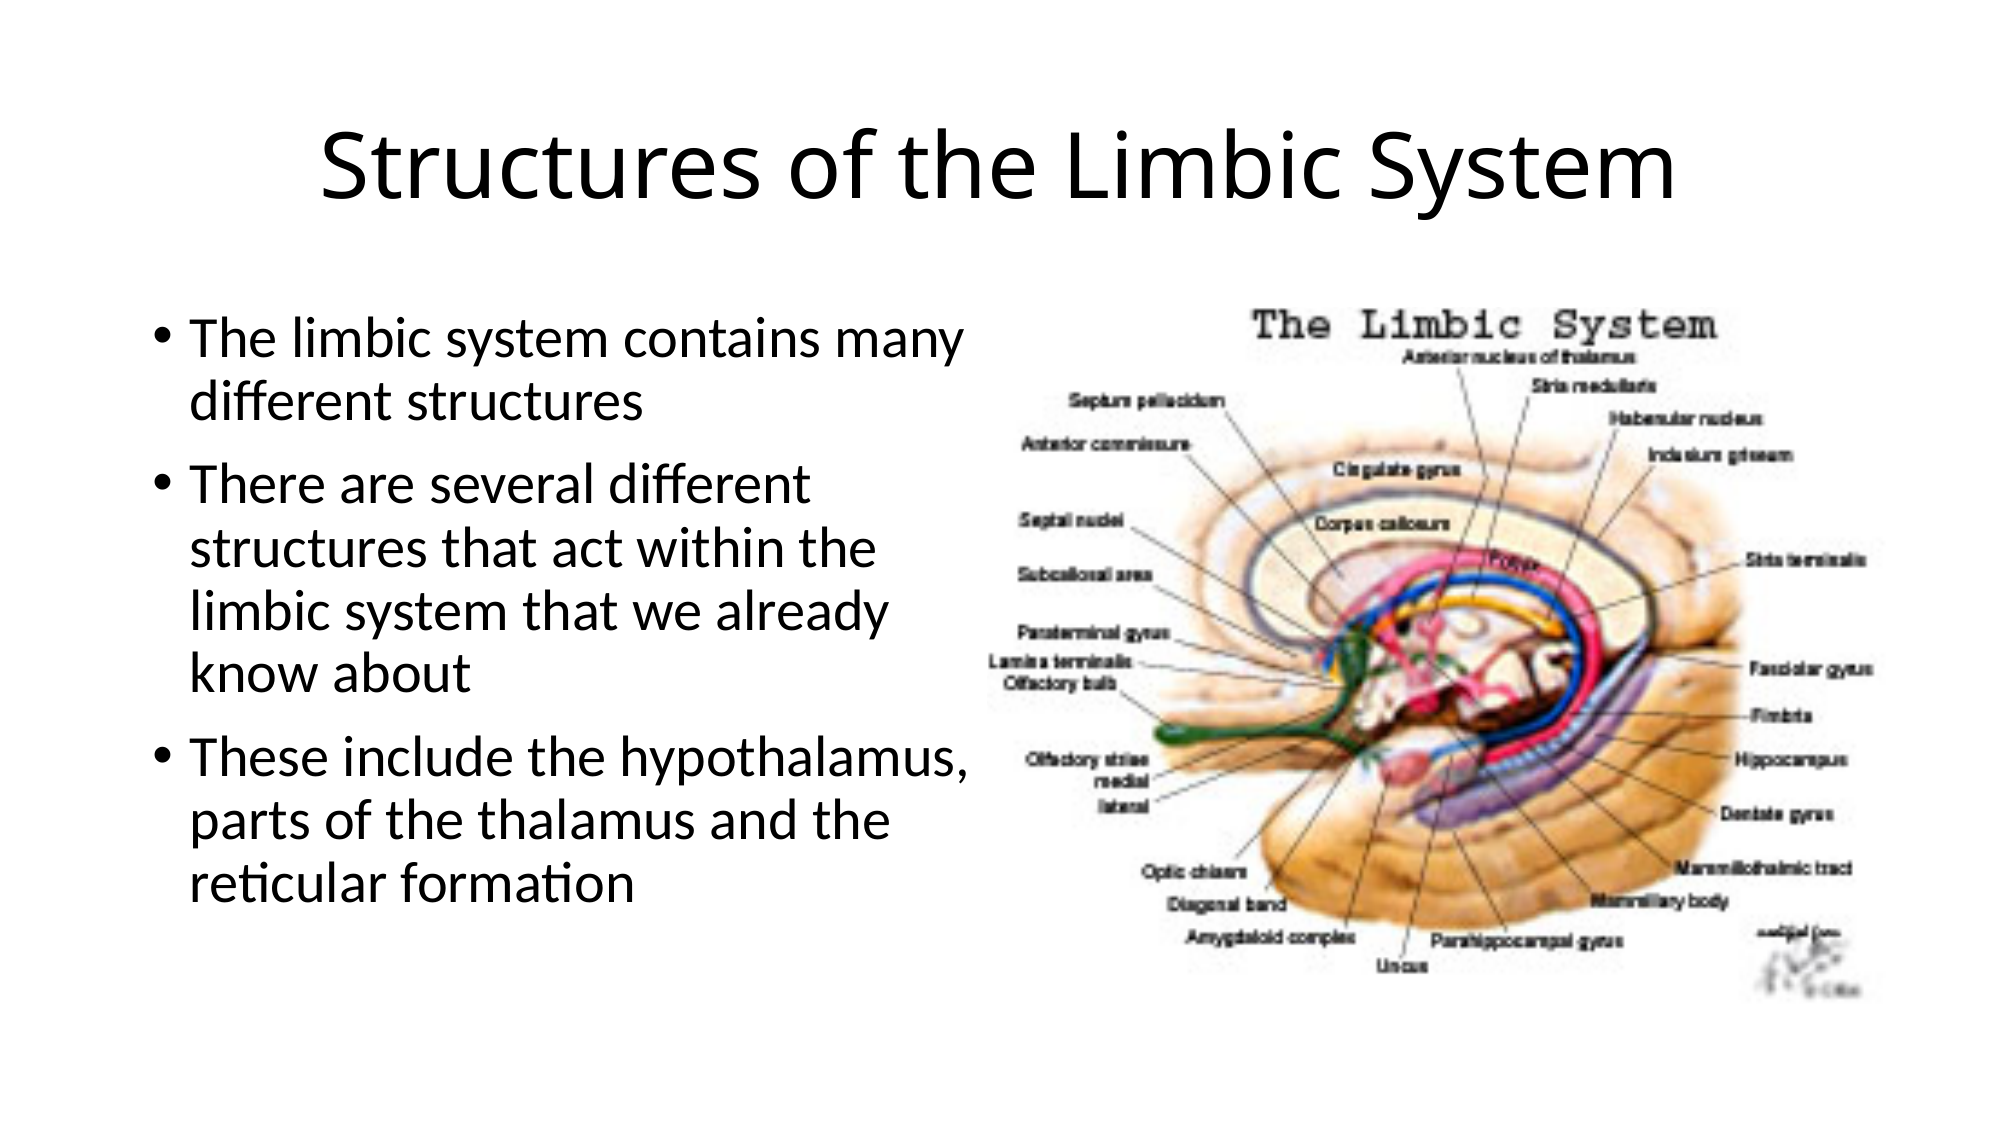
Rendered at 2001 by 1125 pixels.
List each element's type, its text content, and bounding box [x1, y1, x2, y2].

list The limbic system contains many different structures There are several different structures that act within the limbic system that we already know about These include the hypothalamus, parts of the thalamus and the reticular formation [137, 299, 988, 1014]
picture [987, 307, 1911, 1014]
title Structures of the Limbic System [137, 59, 1863, 278]
